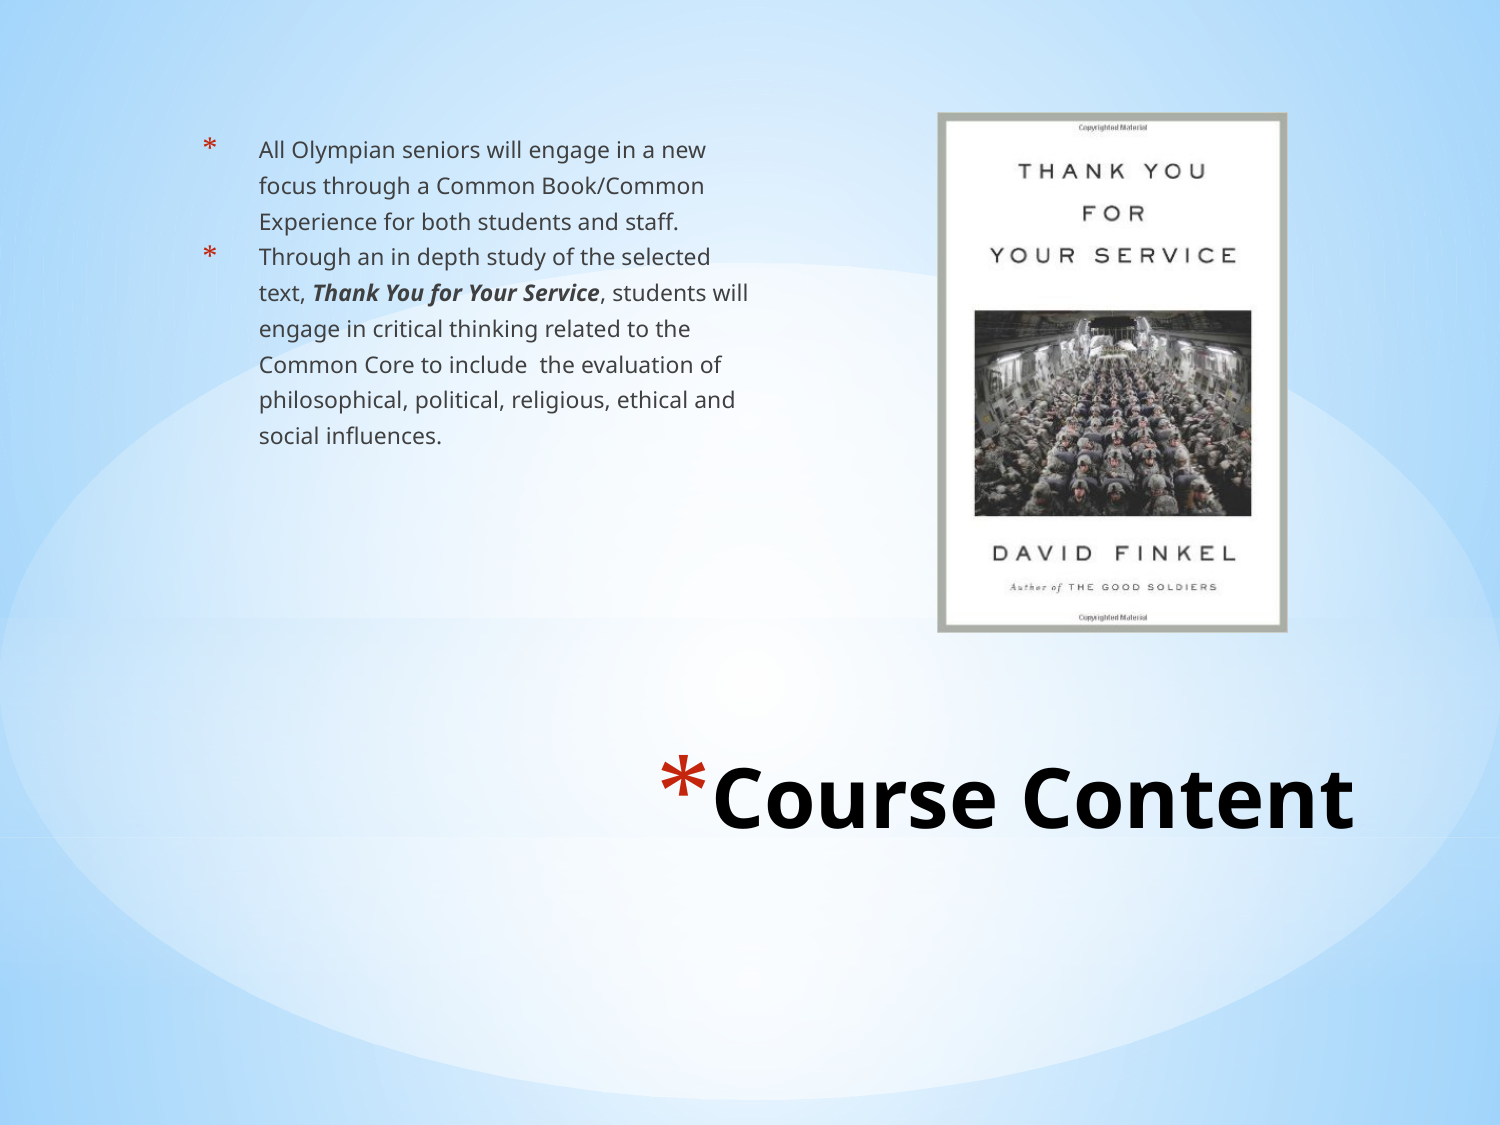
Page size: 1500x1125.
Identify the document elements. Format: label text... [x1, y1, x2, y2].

title Course Content [324, 737, 1394, 896]
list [937, 112, 1288, 633]
list All Olympian seniors will engage in a new focus through a Common Book/Common Experience for both students and staff. Through an in depth study of the selected text, Thank You for Your Service, students will engage in critical thinking related to the Common Core to include the evaluation of philosophical, political, religious, ethical and social influences. [187, 120, 775, 690]
